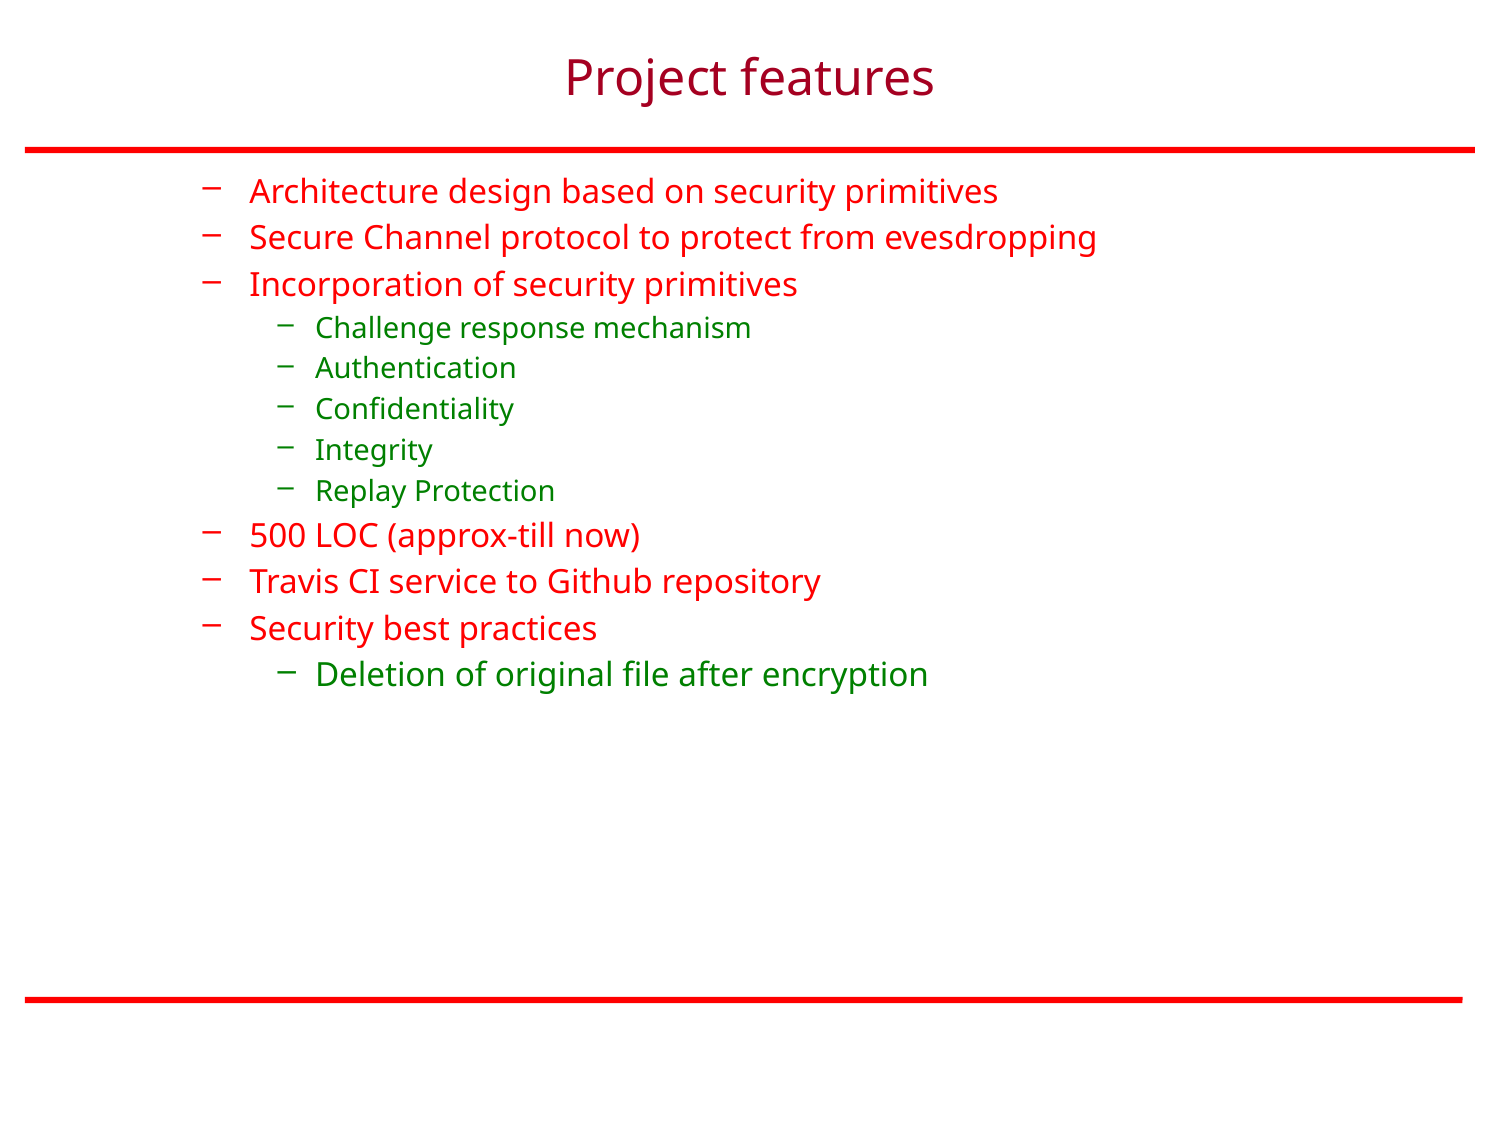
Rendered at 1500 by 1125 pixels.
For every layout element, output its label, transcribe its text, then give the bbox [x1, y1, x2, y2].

title Project features [112, 24, 1388, 126]
list Architecture design based on security primitives Secure Channel protocol to protect from evesdropping Incorporation of security primitives Challenge response mechanism Authentication Confidentiality Integrity Replay Protection 500 LOC (approx-till now) Travis CI service to Github repository Security best practices Deletion of original file after encryption [112, 162, 1476, 1013]
